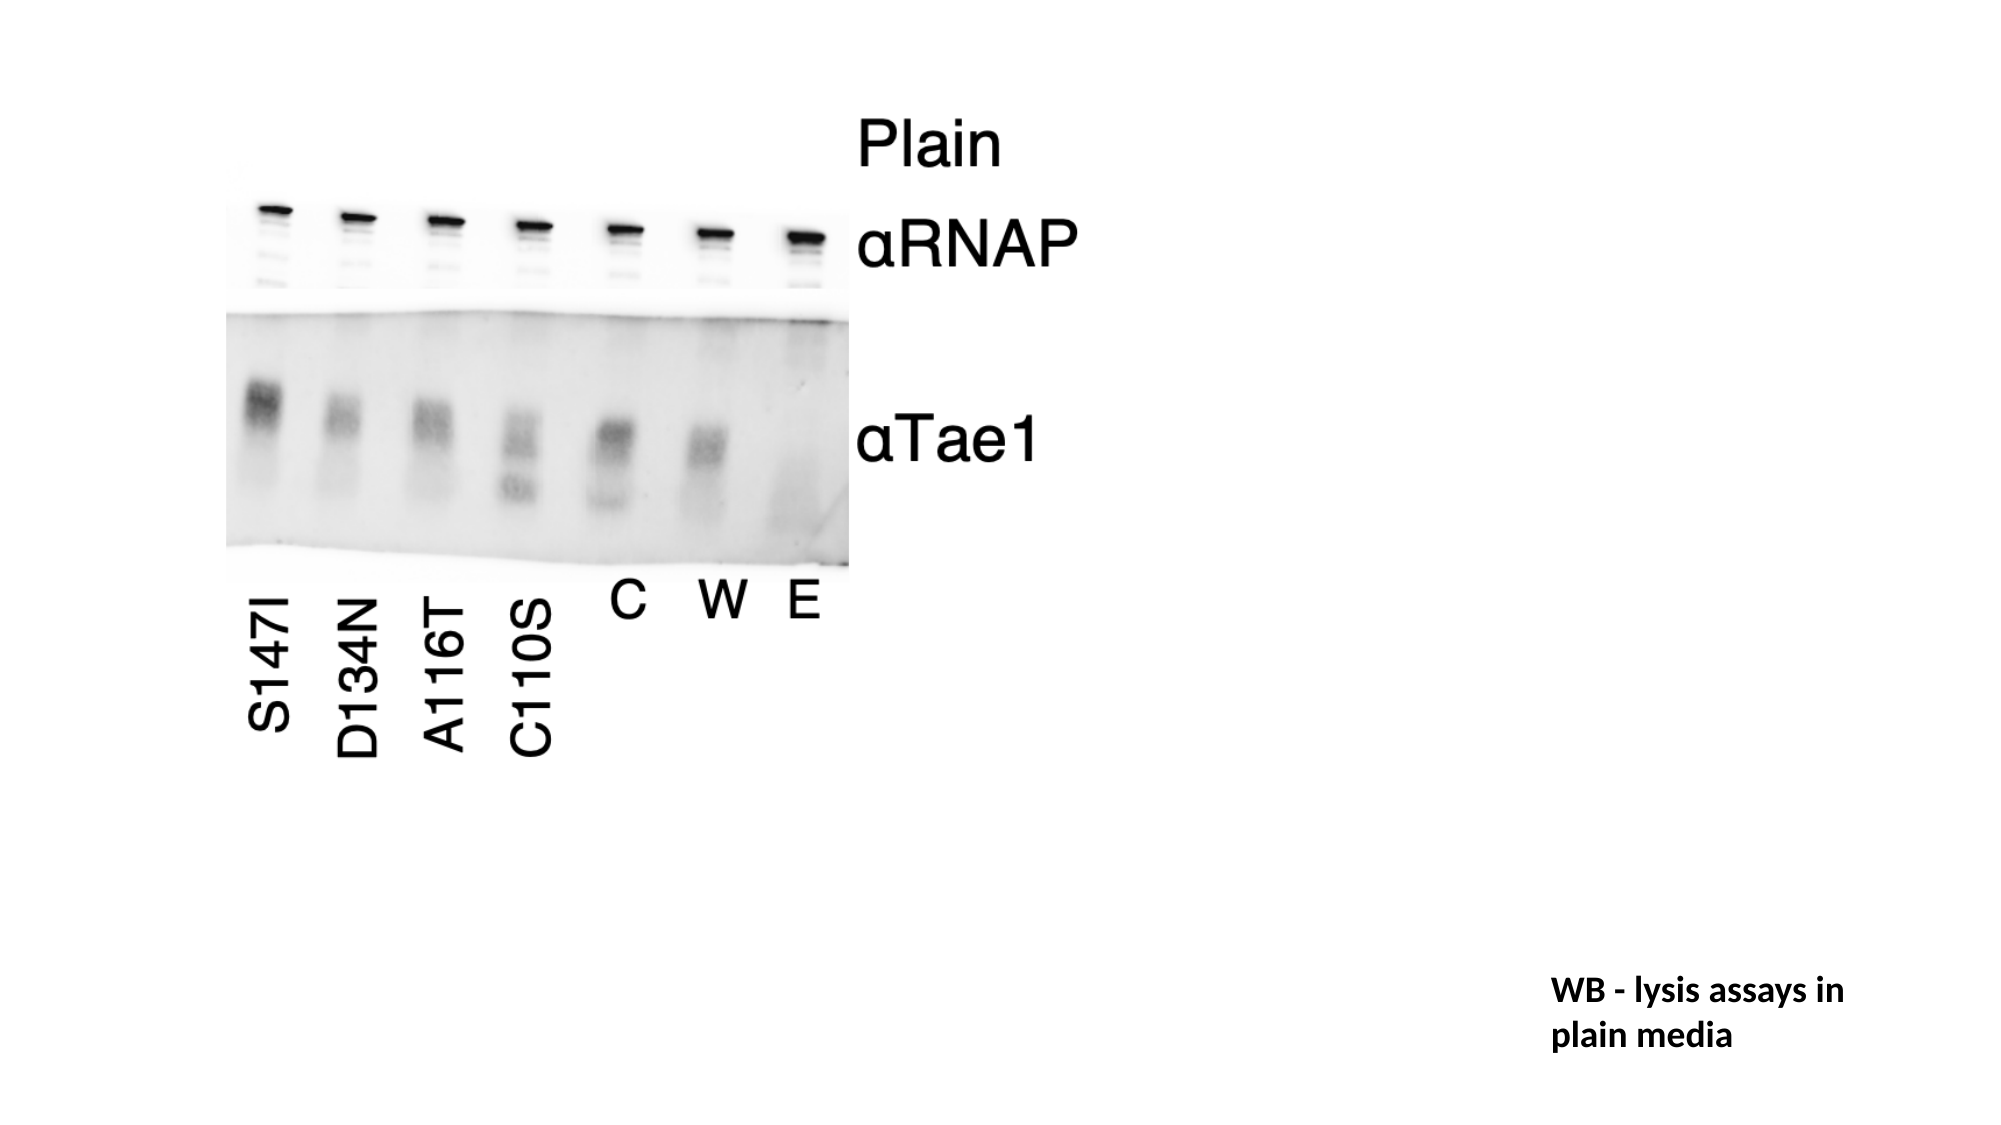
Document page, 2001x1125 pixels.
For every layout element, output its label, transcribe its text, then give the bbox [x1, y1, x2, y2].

picture [168, 37, 1097, 799]
text_box WB - lysis assays in plain media [1536, 957, 1869, 1063]
